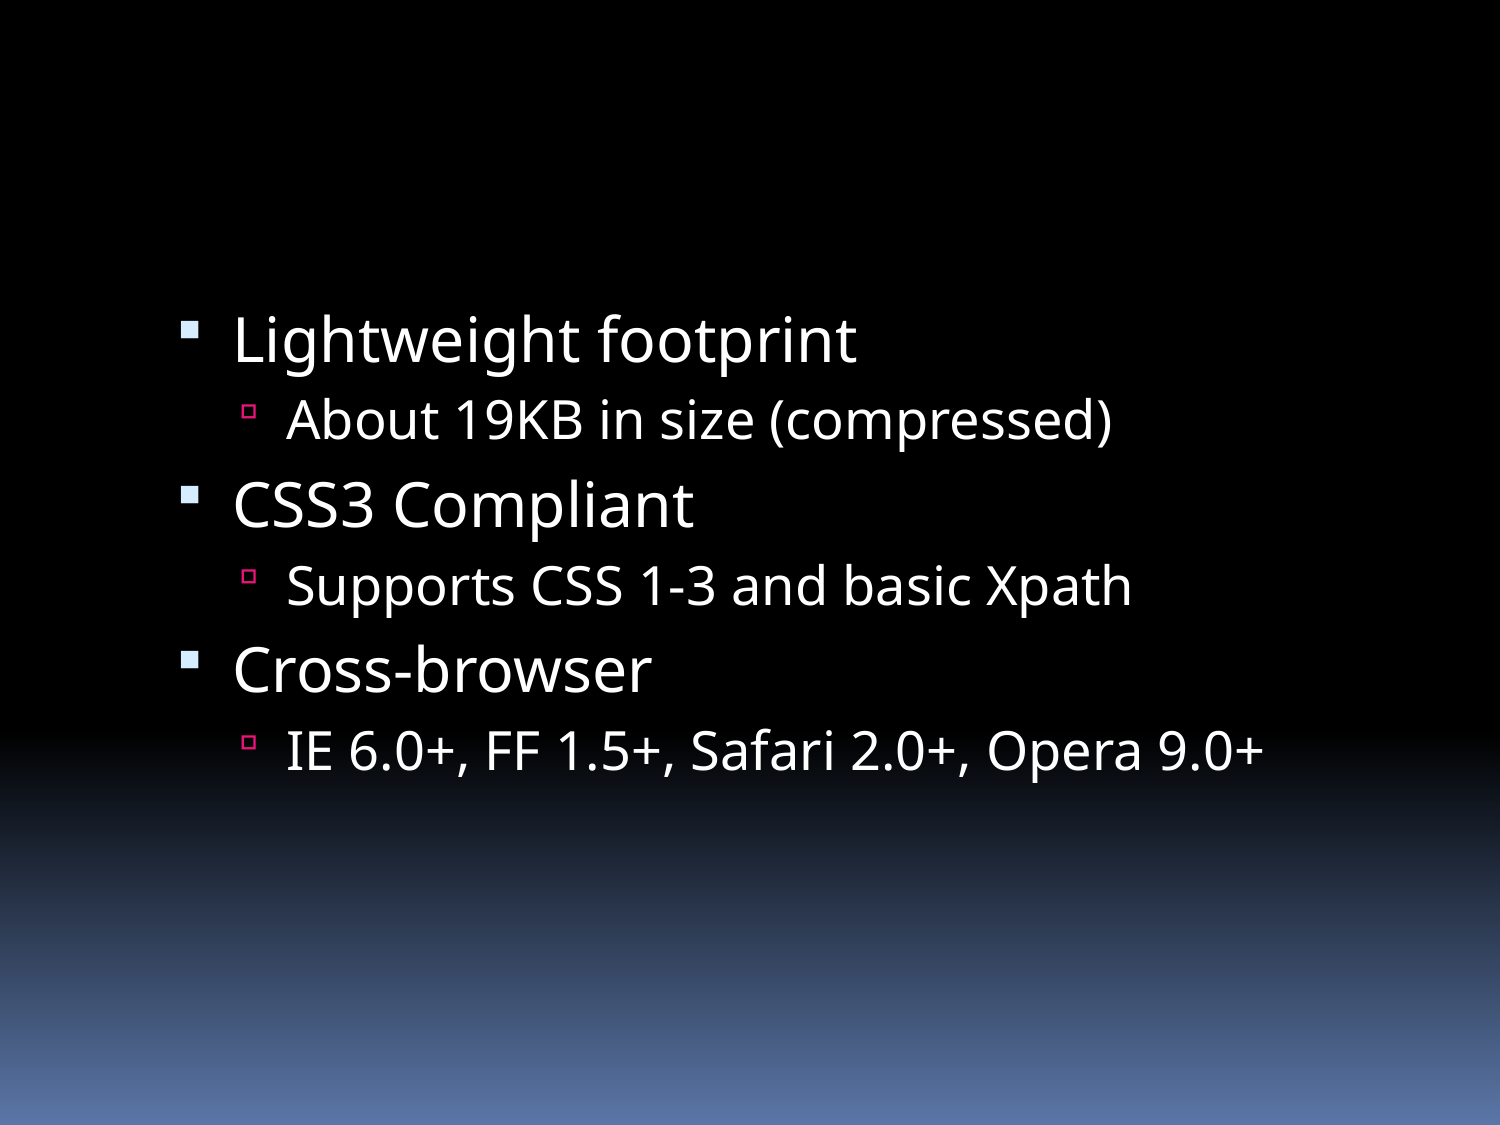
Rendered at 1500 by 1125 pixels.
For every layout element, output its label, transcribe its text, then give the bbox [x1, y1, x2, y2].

list Lightweight footprint About 19KB in size (compressed) CSS3 Compliant Supports CSS 1-3 and basic Xpath Cross-browser IE 6.0+, FF 1.5+, Safari 2.0+, Opera 9.0+ [150, 292, 1425, 1043]
